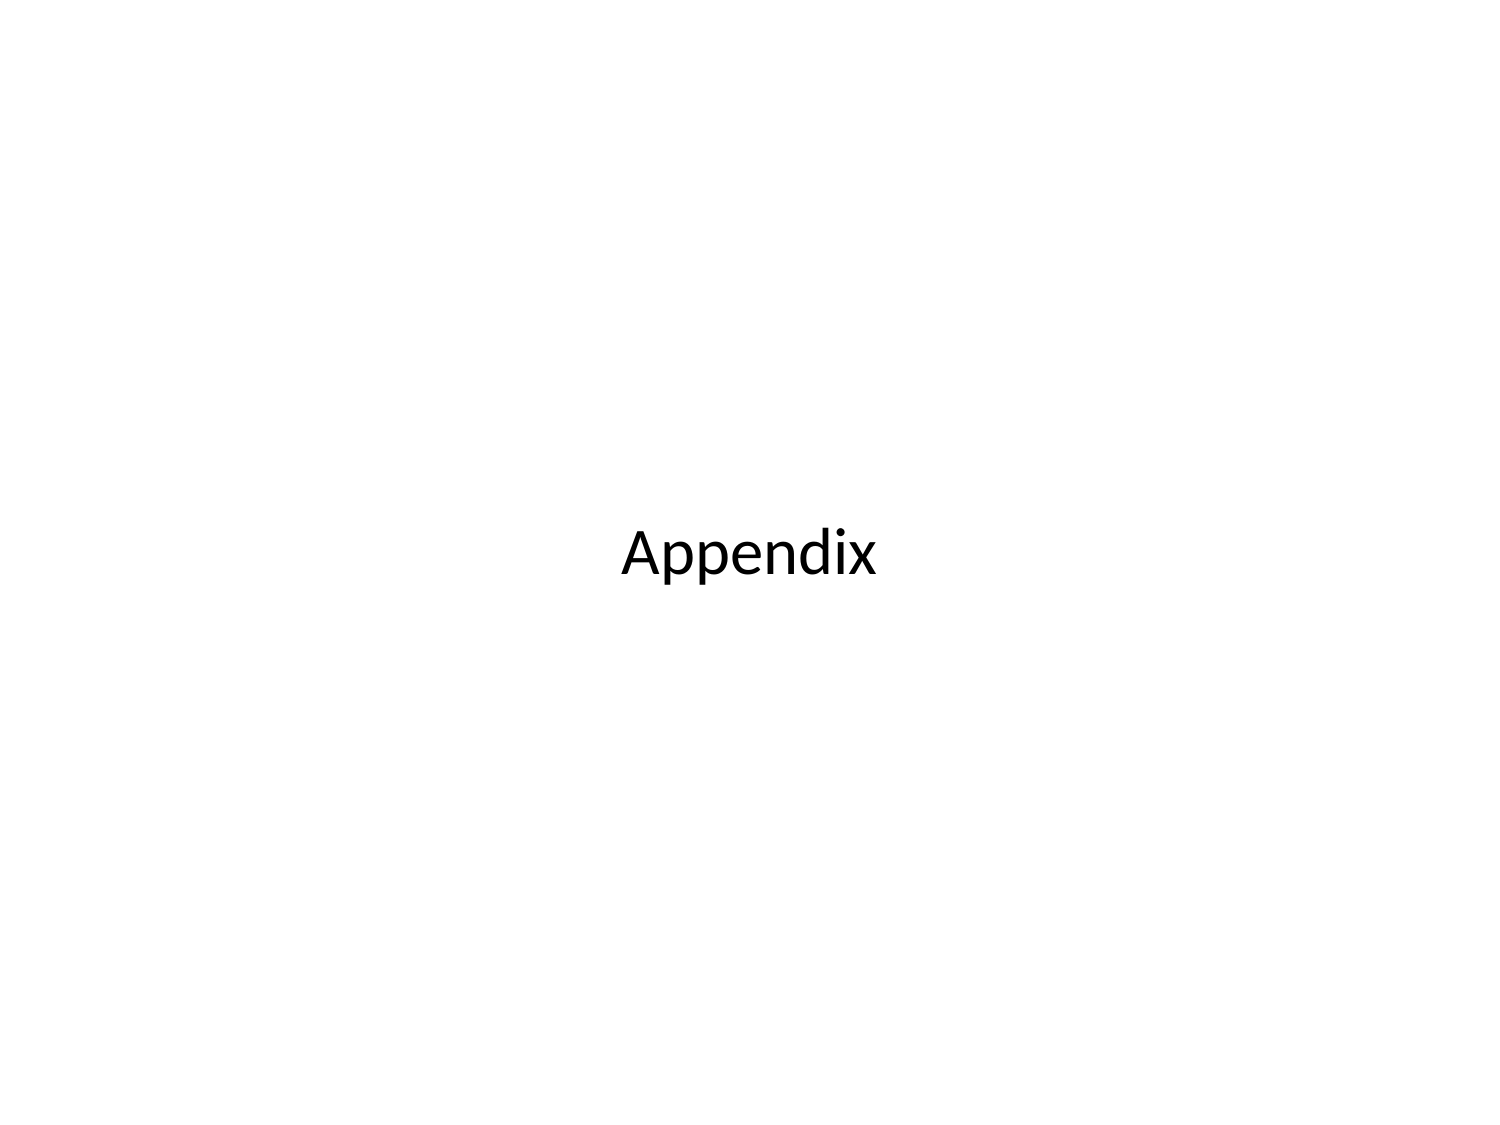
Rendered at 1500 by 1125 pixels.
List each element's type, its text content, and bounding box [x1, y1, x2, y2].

title Appendix [0, 426, 1500, 670]
